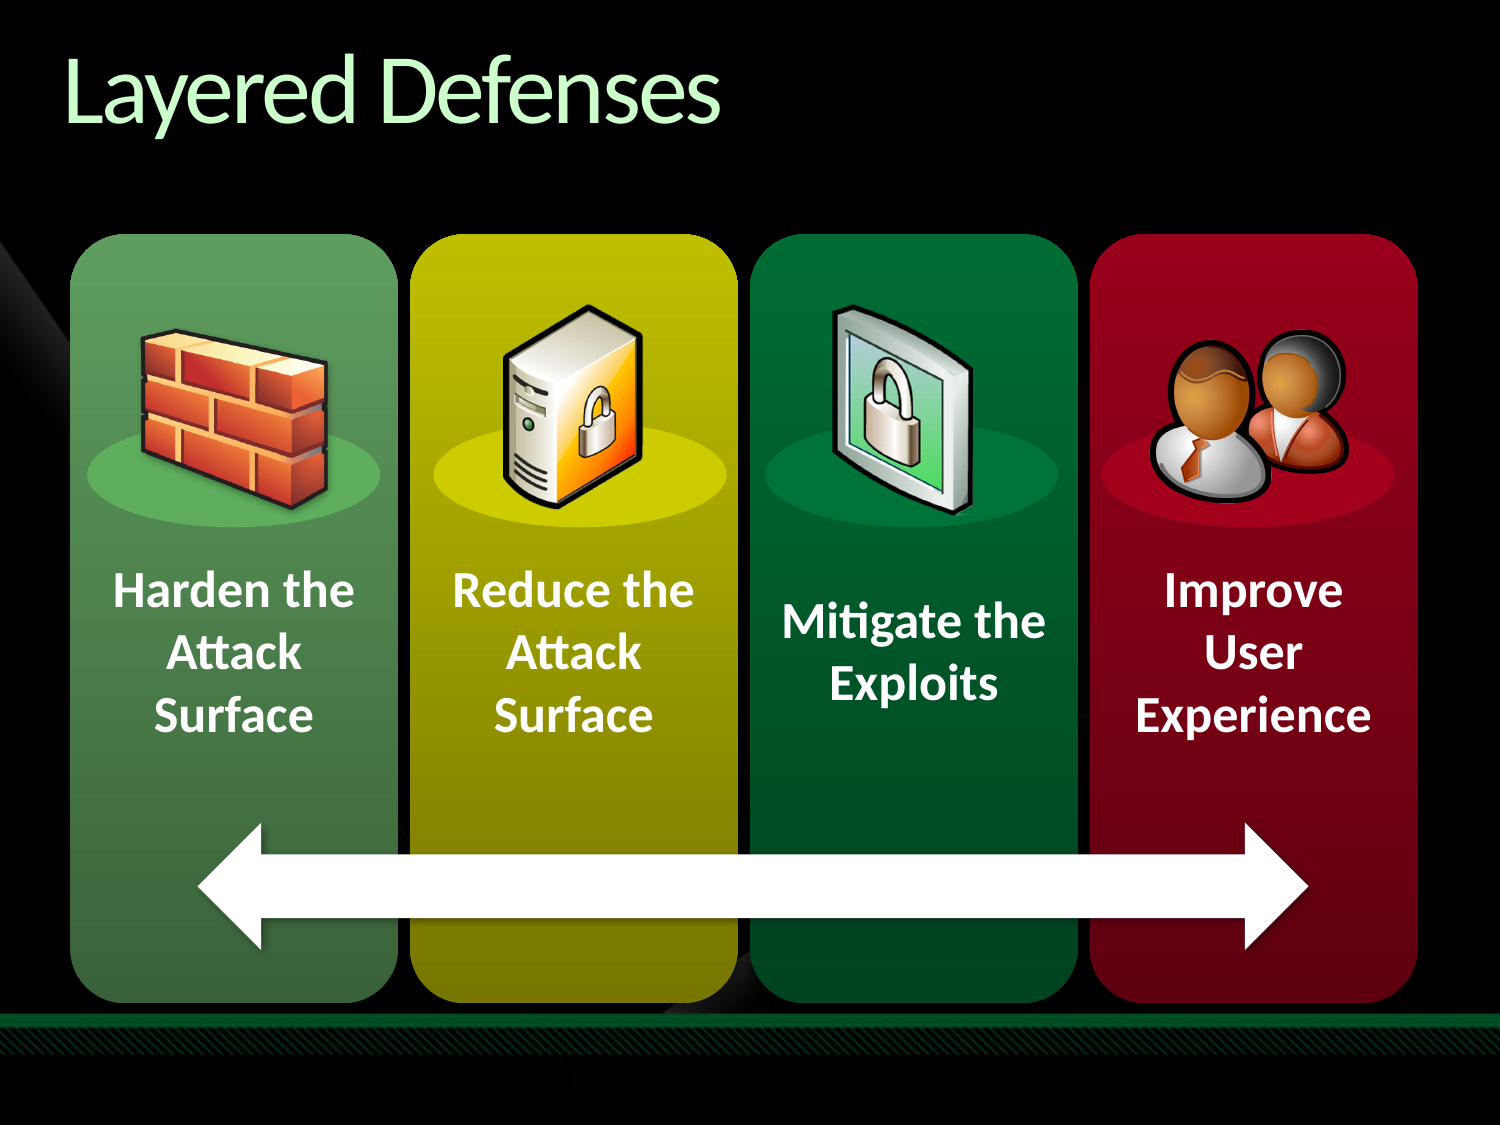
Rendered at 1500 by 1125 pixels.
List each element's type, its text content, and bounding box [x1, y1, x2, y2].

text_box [749, 234, 1078, 1004]
title Layered Defenses [62, 37, 1438, 147]
picture [0, 0, 1500, 1125]
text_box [1089, 234, 1418, 1004]
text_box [409, 234, 739, 1004]
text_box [70, 234, 399, 1004]
